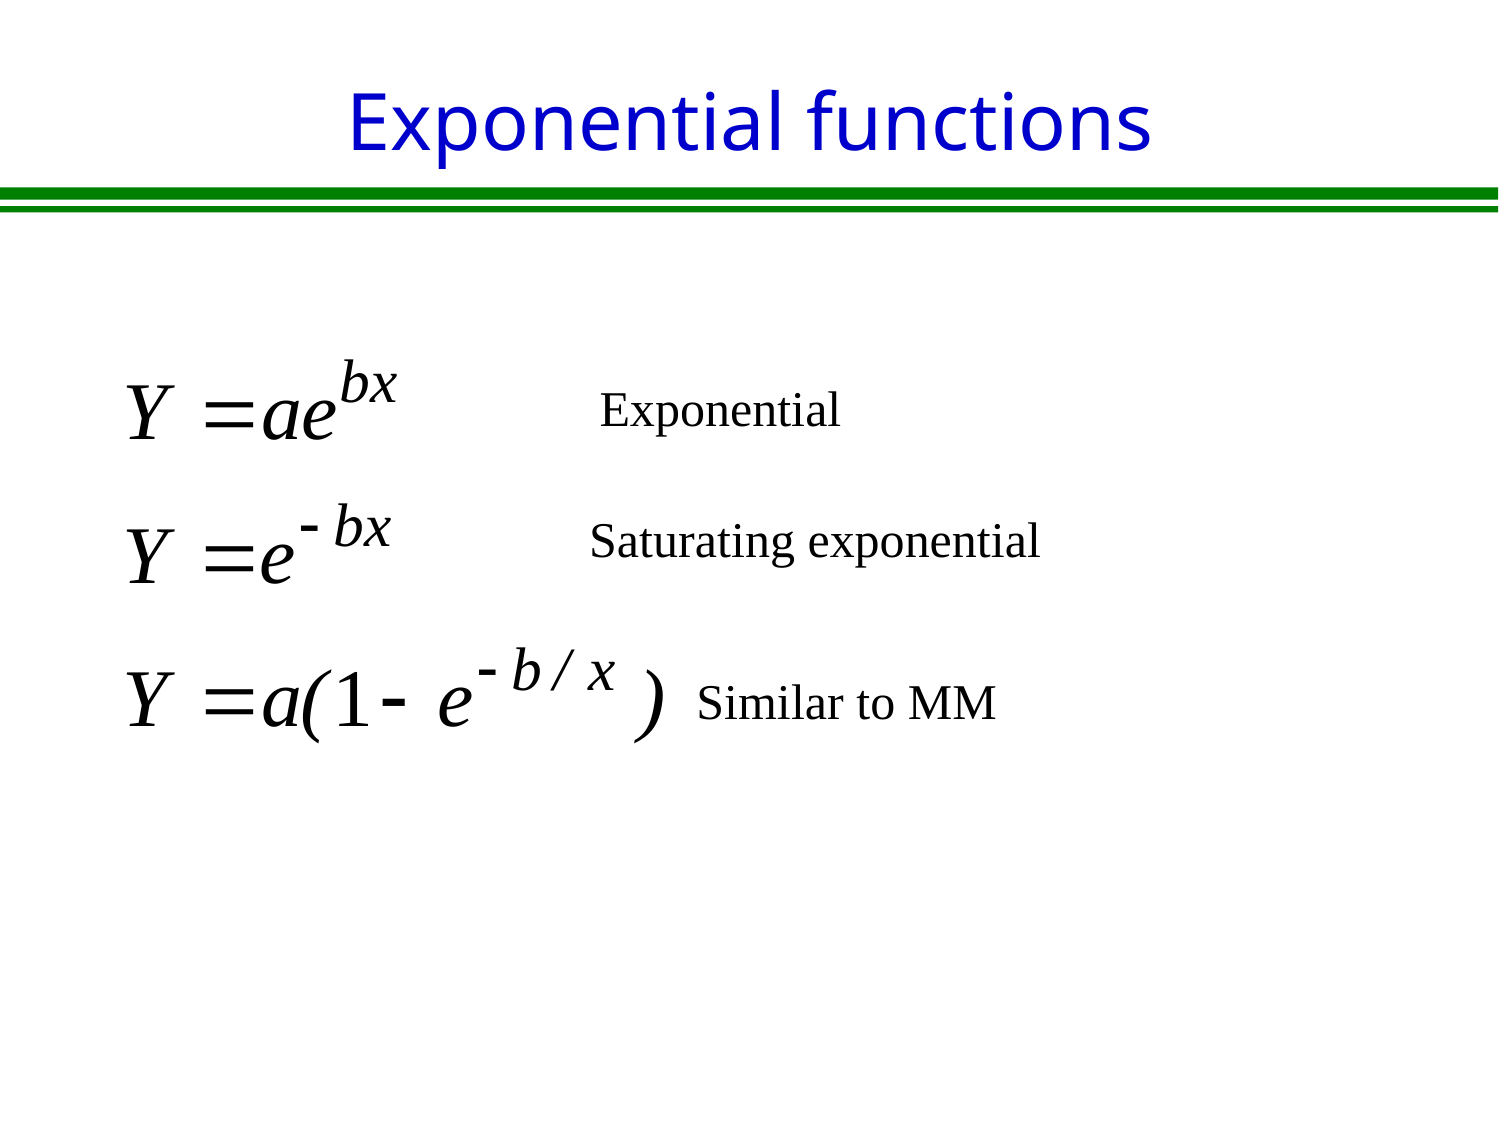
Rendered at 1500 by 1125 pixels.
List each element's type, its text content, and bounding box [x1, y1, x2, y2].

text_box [115, 339, 676, 886]
title Exponential functions [112, 24, 1388, 213]
text_box Exponential [679, 369, 857, 444]
text_box Saturating exponential [679, 499, 1057, 575]
text_box Similar to MM [681, 662, 1012, 738]
